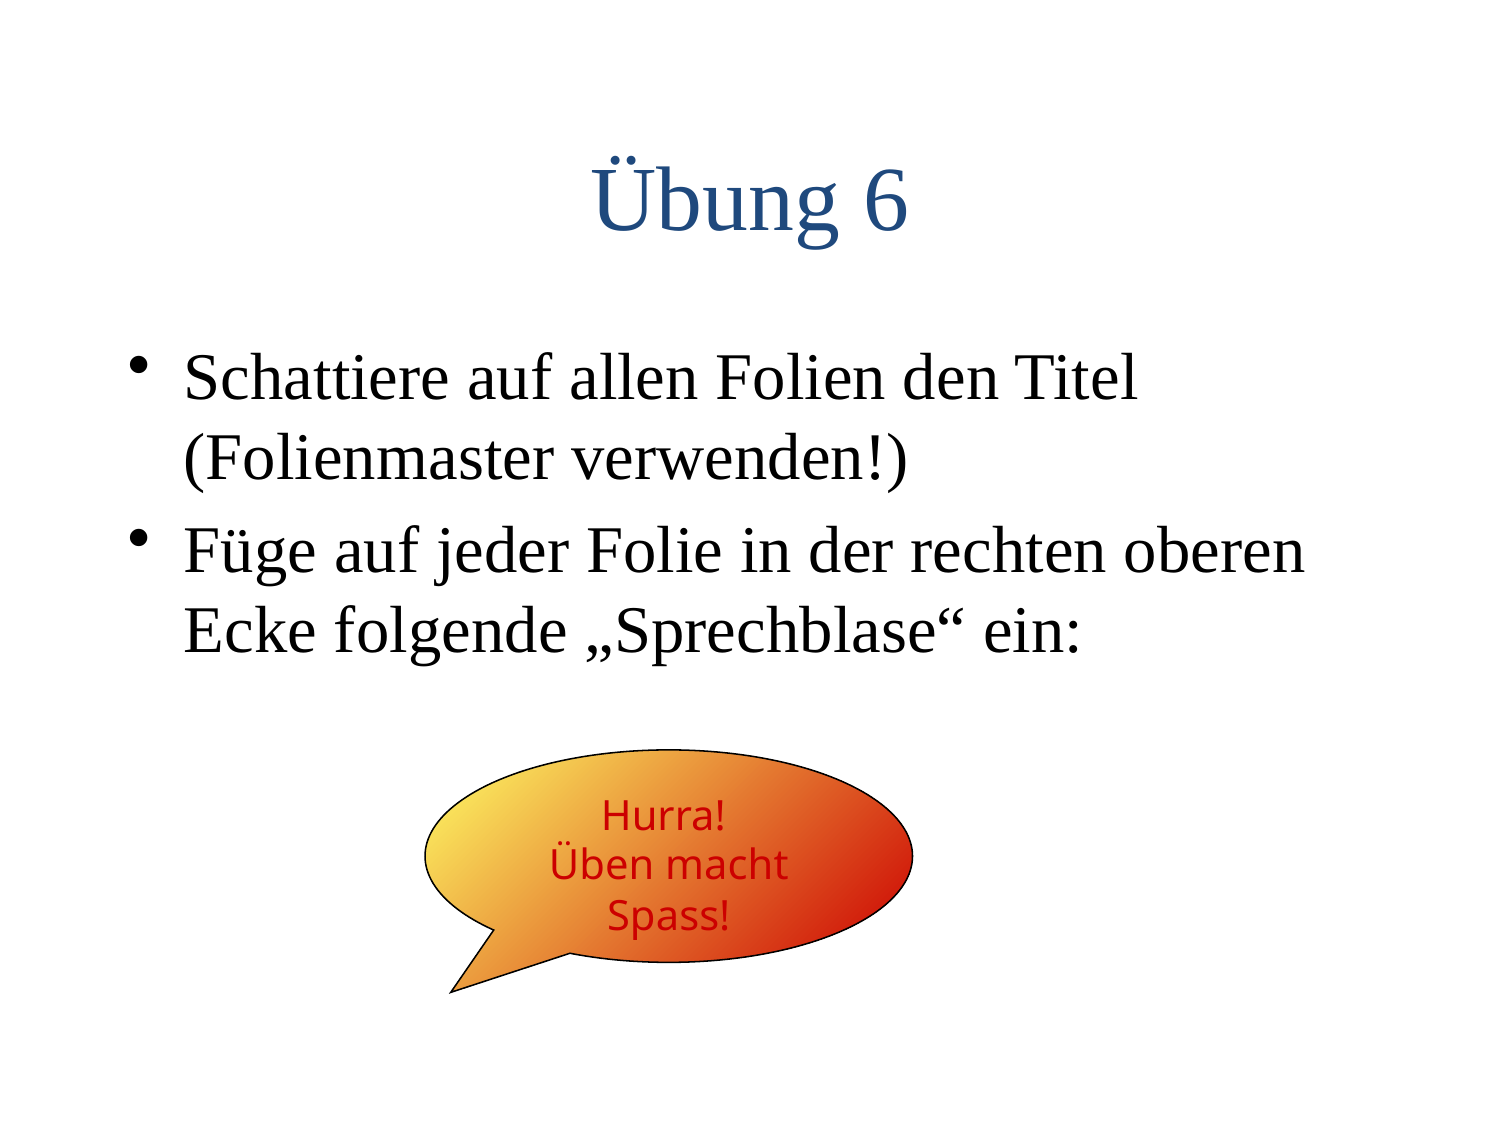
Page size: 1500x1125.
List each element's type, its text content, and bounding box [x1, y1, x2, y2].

list Schattiere auf allen Folien den Titel (Folienmaster verwenden!) Füge auf jeder Folie in der rechten oberen Ecke folgende „Sprechblase“ ein: [112, 324, 1388, 1001]
text_box Hurra! Üben macht Spass! [425, 749, 913, 993]
title Übung 6 [112, 99, 1388, 288]
